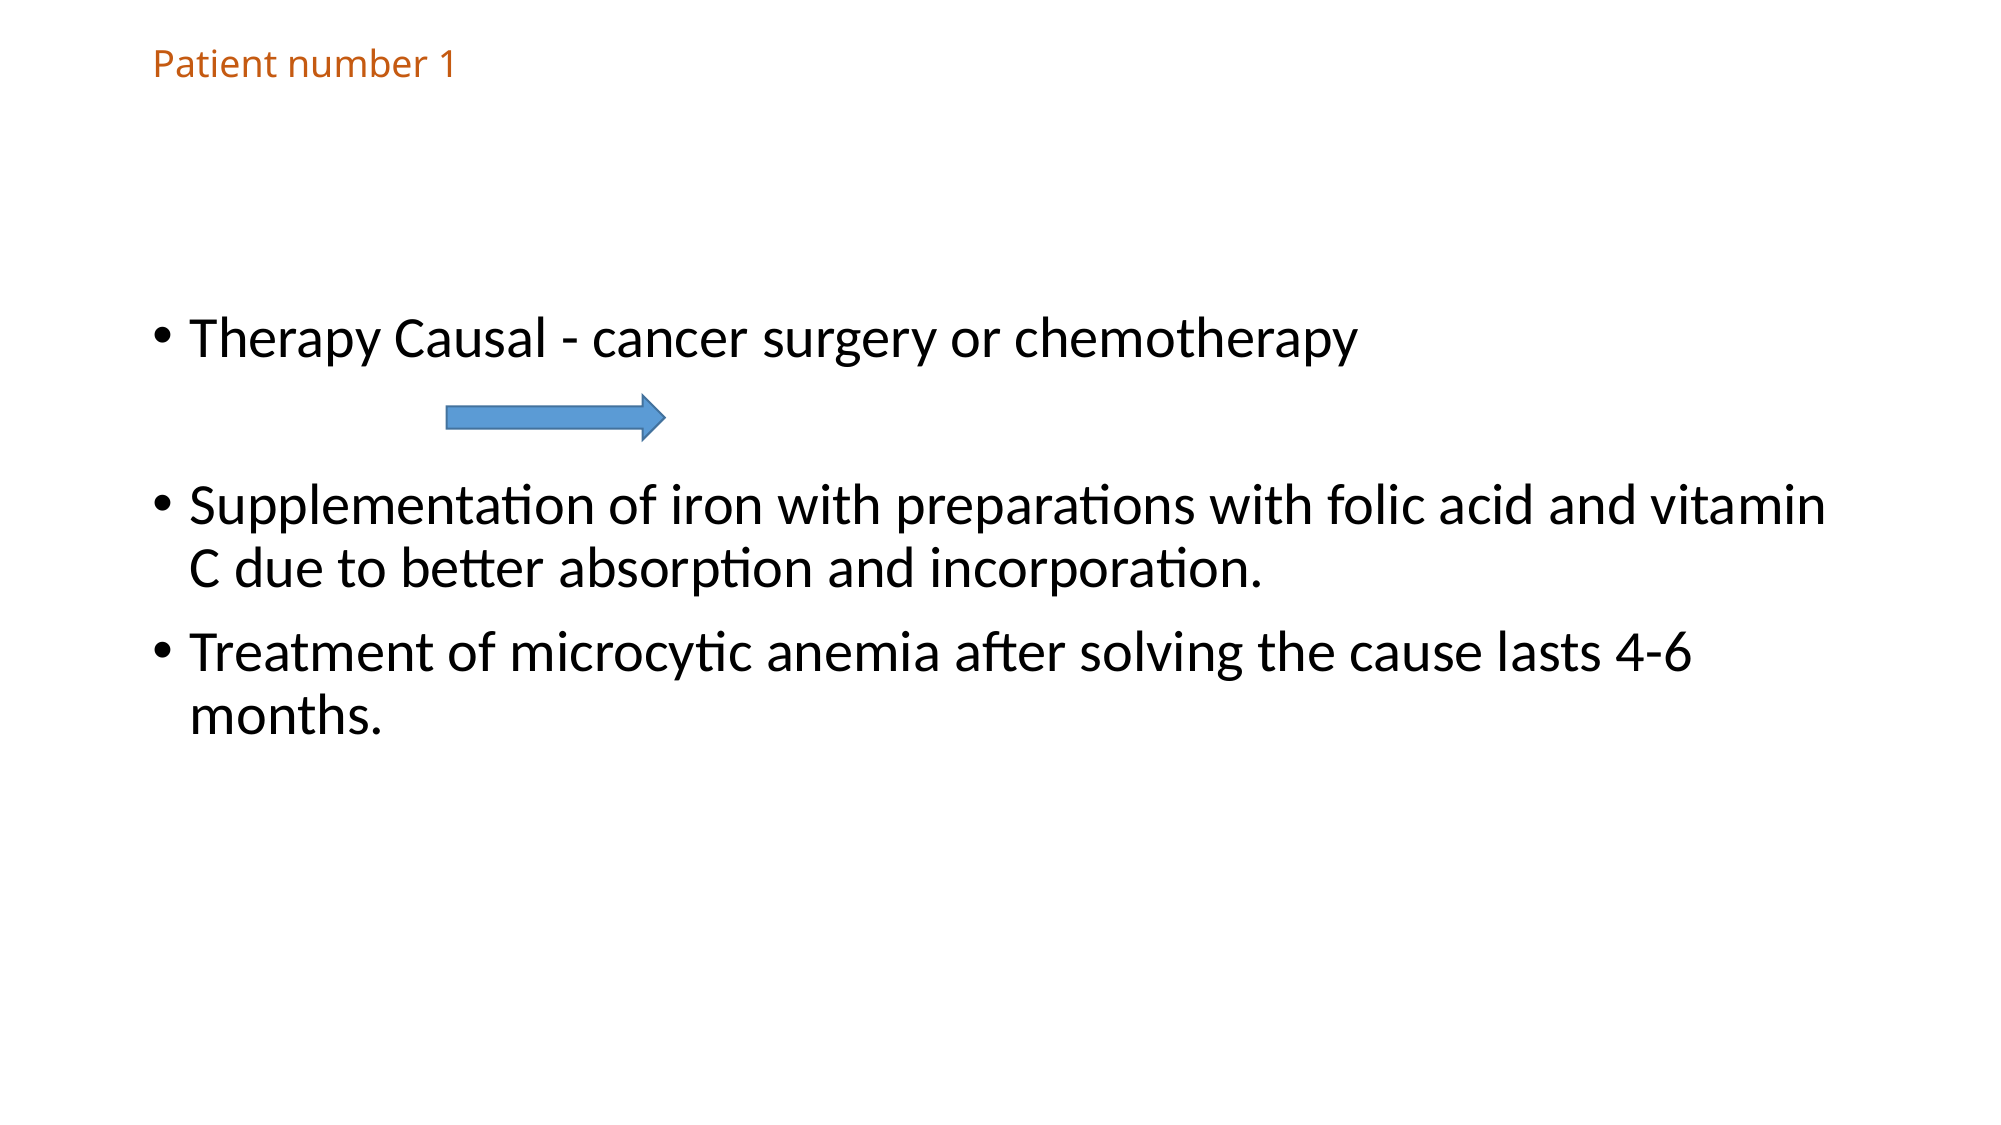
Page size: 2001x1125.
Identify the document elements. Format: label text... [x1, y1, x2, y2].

title Patient number 1 [137, 59, 1863, 72]
text_box [445, 392, 667, 443]
list Therapy Causal - cancer surgery or chemotherapy Supplementation of iron with preparations with folic acid and vitamin C due to better absorption and incorporation. Treatment of microcytic anemia after solving the cause lasts 4-6 months. [137, 299, 1863, 1014]
